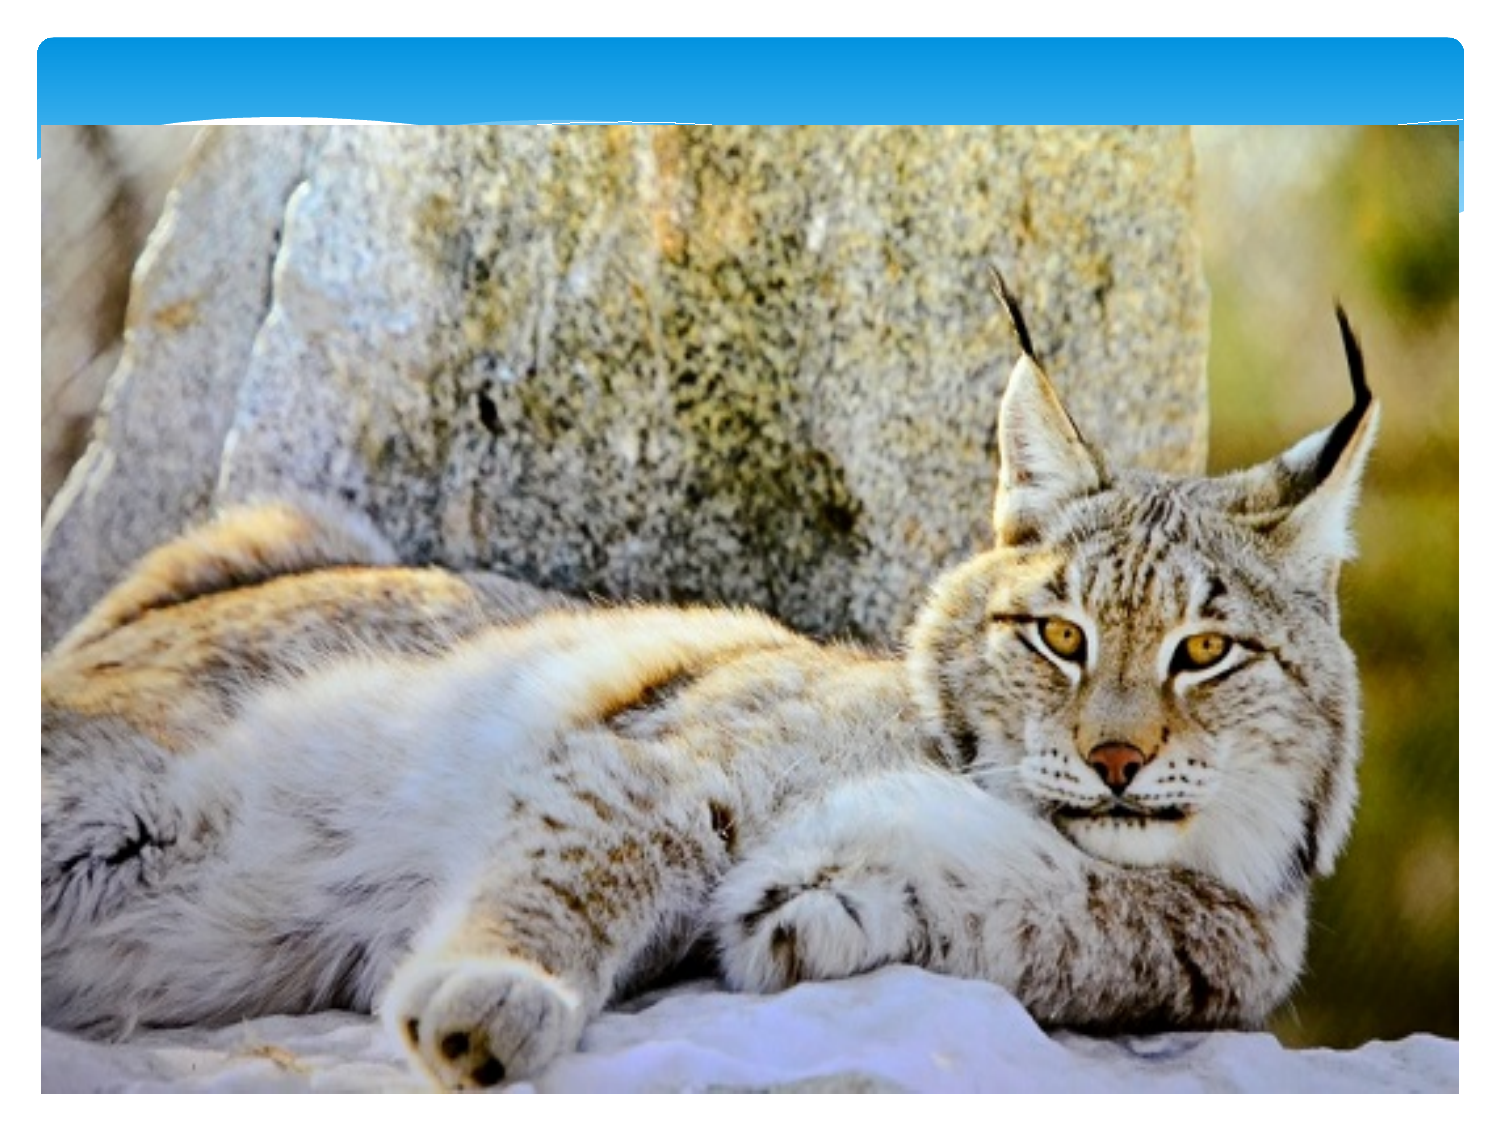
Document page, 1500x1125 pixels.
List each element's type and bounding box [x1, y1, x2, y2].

picture [41, 125, 1459, 1095]
